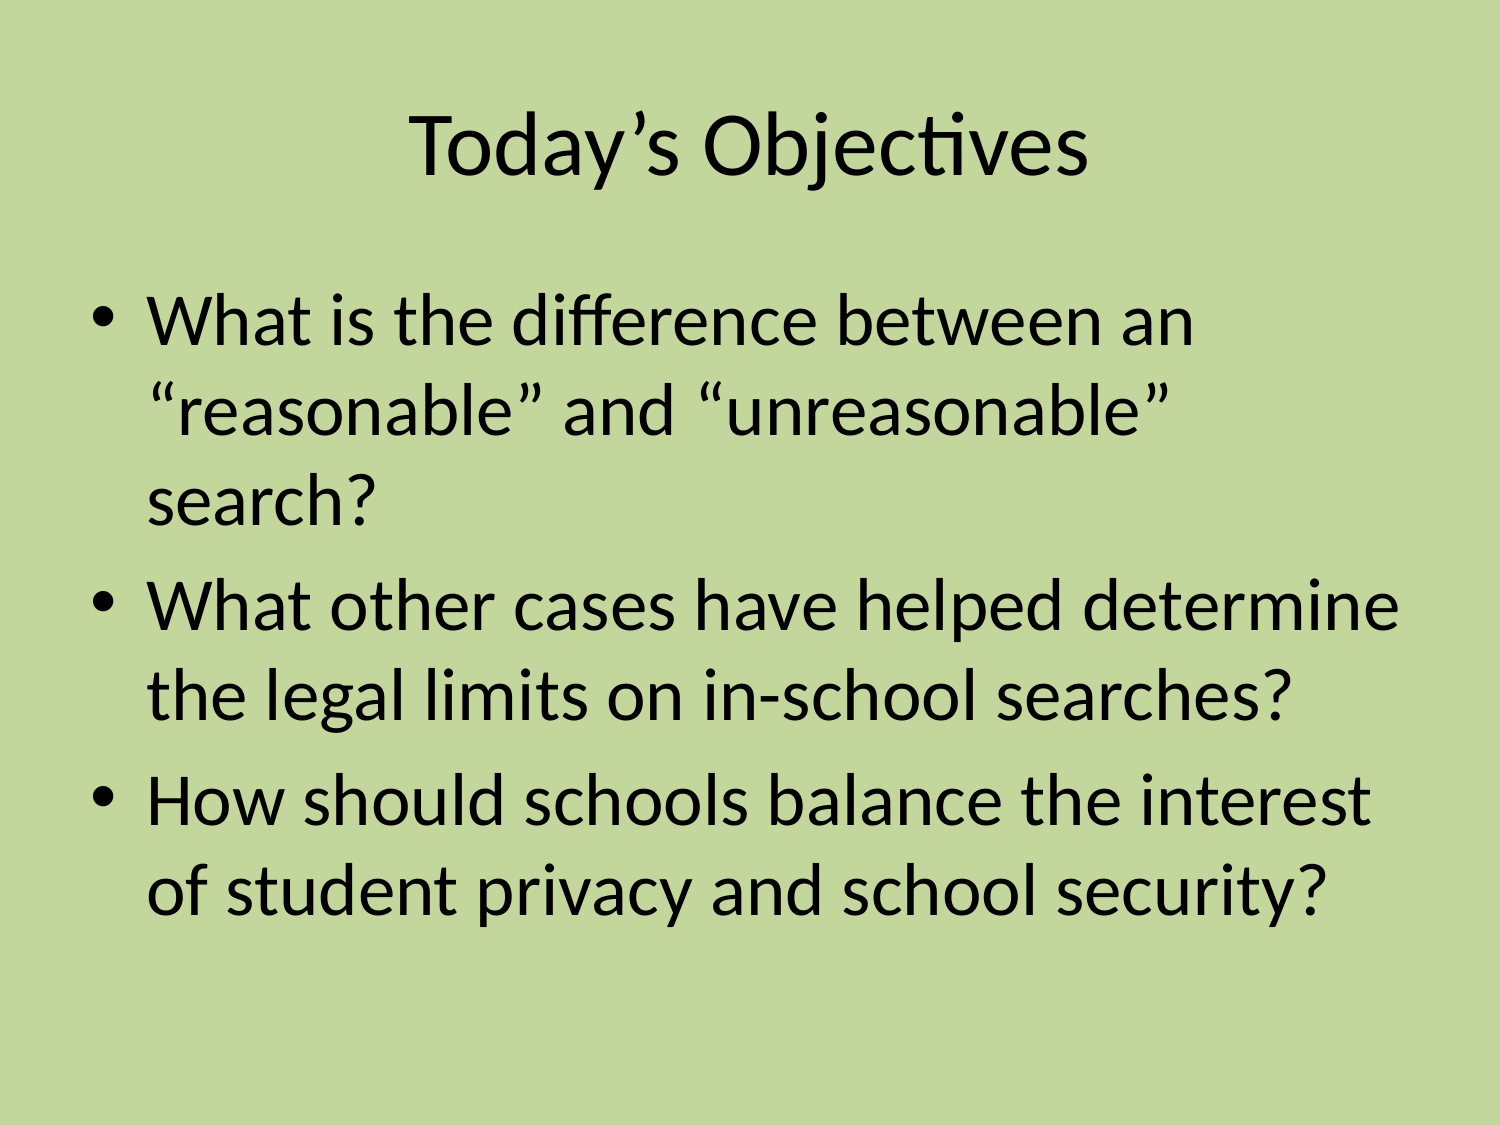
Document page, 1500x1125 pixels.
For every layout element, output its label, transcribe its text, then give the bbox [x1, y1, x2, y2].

list What is the difference between an “reasonable” and “unreasonable” search? What other cases have helped determine the legal limits on in-school searches? How should schools balance the interest of student privacy and school security? [75, 262, 1425, 1005]
title Today’s Objectives [75, 45, 1425, 233]
